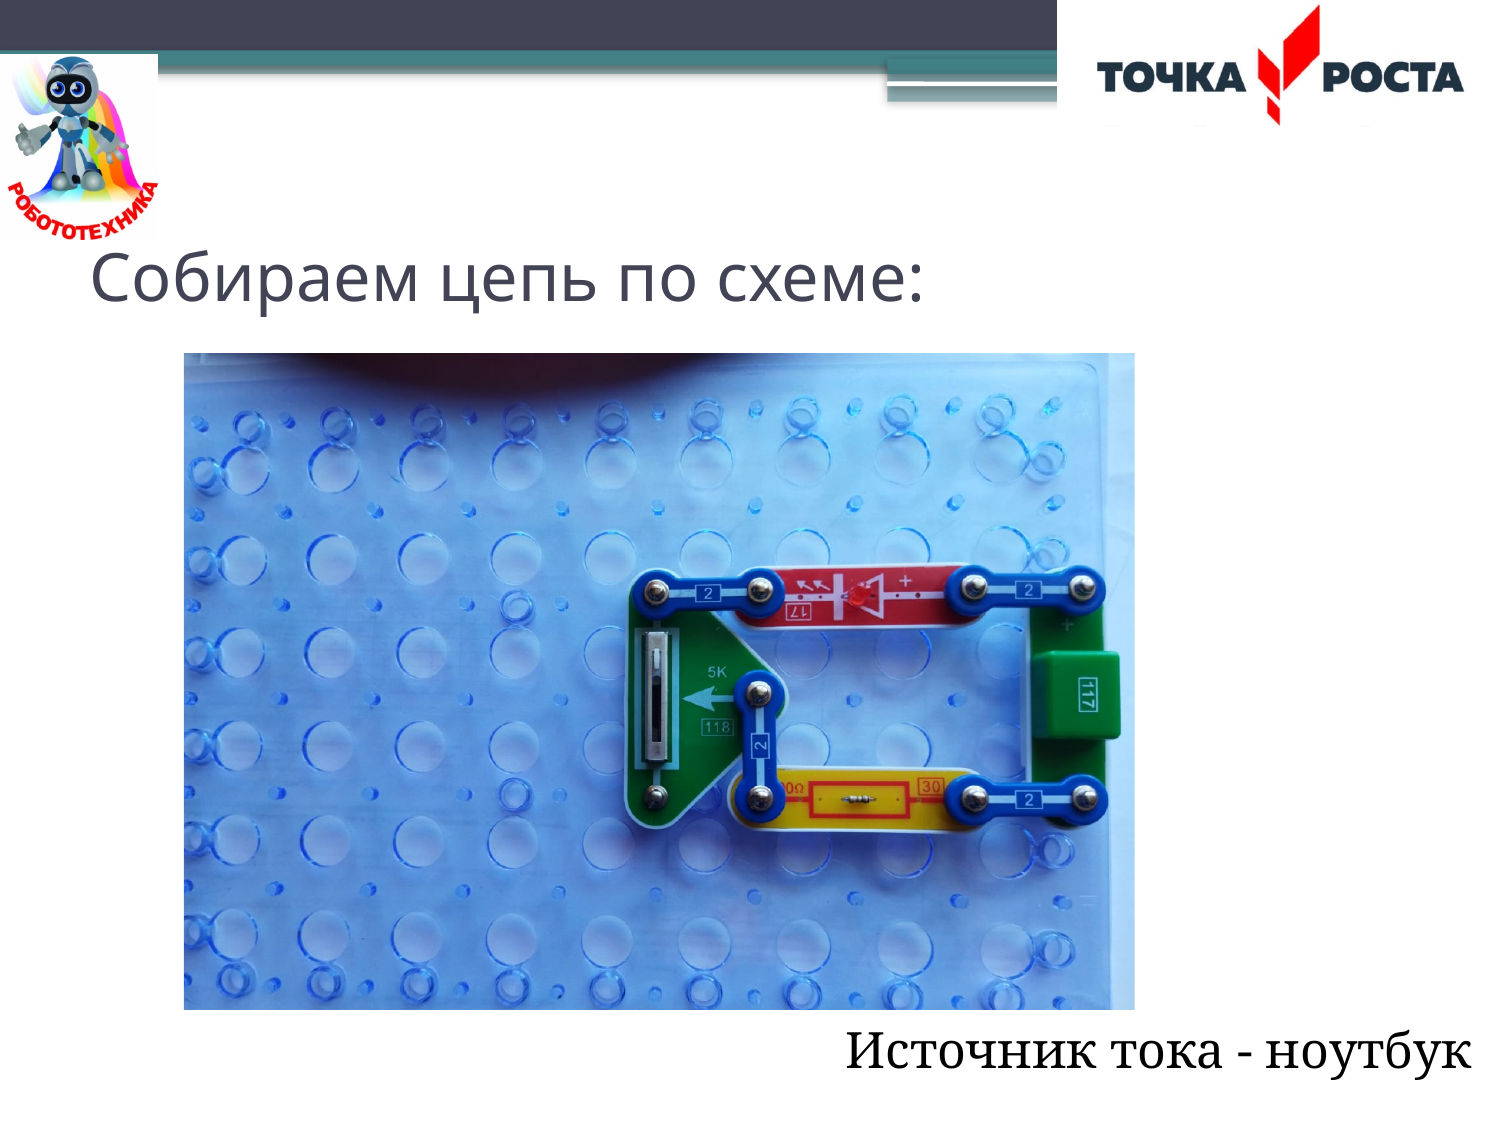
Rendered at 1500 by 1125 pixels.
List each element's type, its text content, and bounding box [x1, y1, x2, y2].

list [183, 352, 1135, 1010]
text_box Источник тока - ноутбук [830, 1011, 1488, 1087]
title Собираем цепь по схеме: [75, 187, 1425, 363]
picture [1057, 0, 1500, 127]
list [0, 54, 158, 240]
